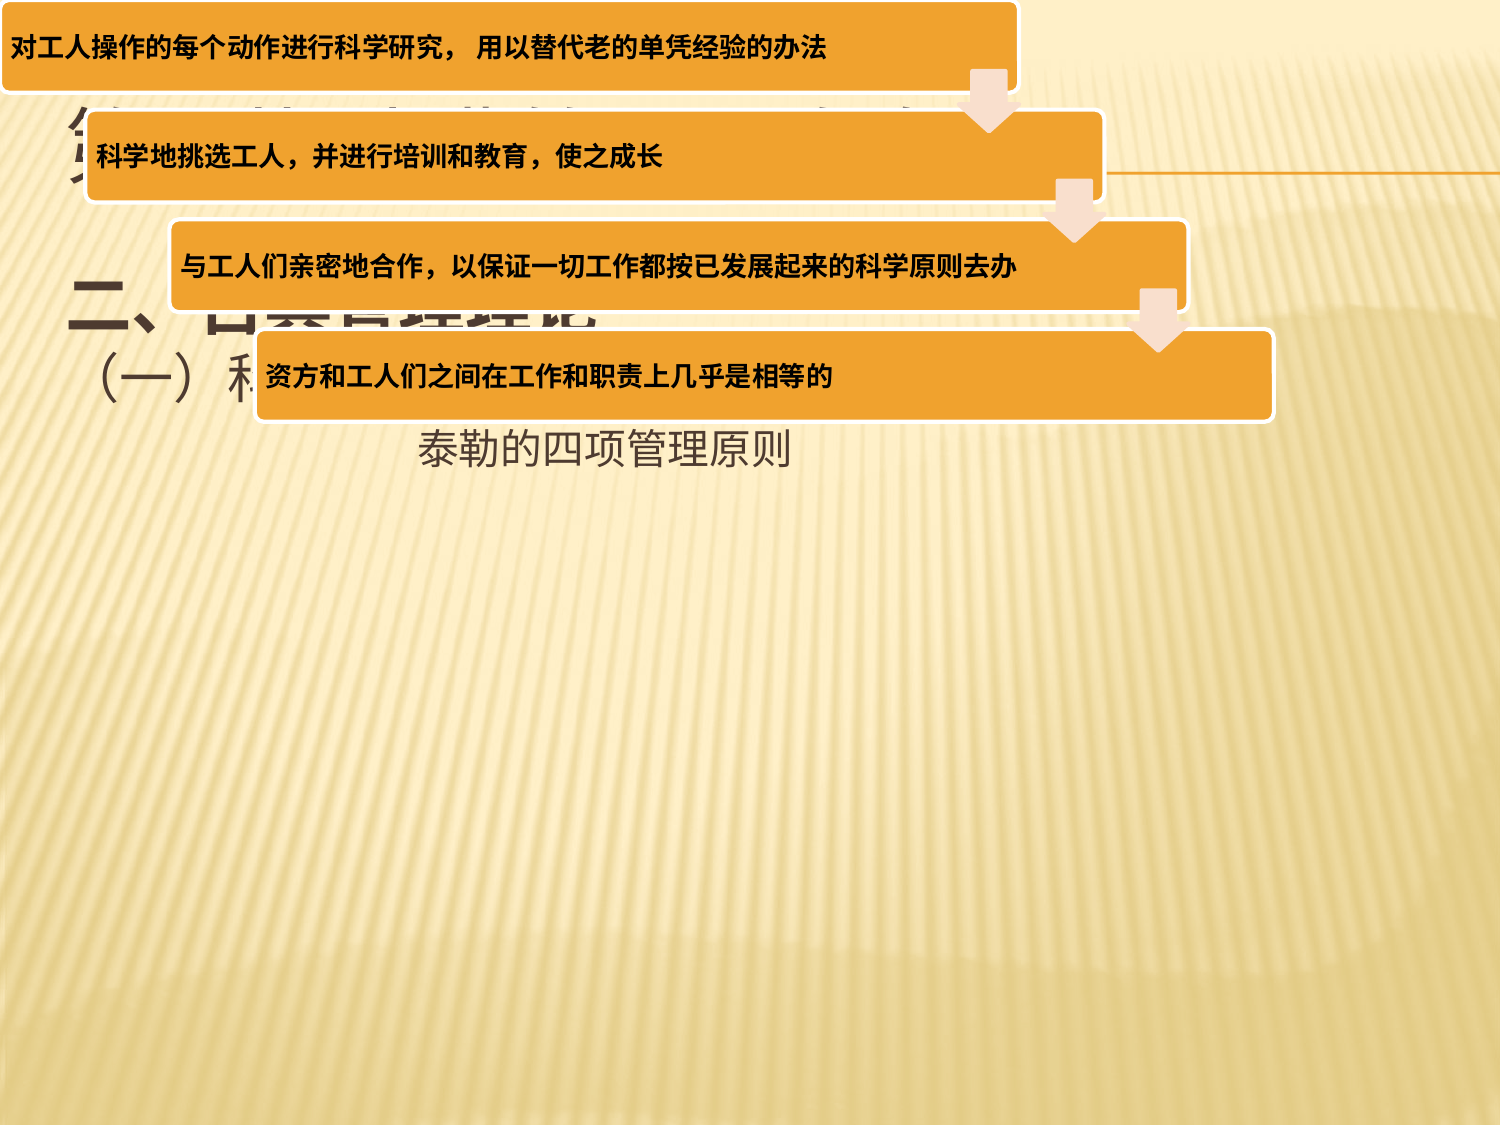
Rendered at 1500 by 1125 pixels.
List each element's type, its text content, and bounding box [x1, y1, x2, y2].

title 第一节 古典管理理论阶段 [1008, 75, 1475, 213]
list 二、古典管理理论 （一）科学管理理论 泰勒的四项管理原则 [49, 254, 1476, 998]
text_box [161, 515, 1437, 938]
title 第一节 古典管理理论阶段 [50, 95, 1055, 213]
